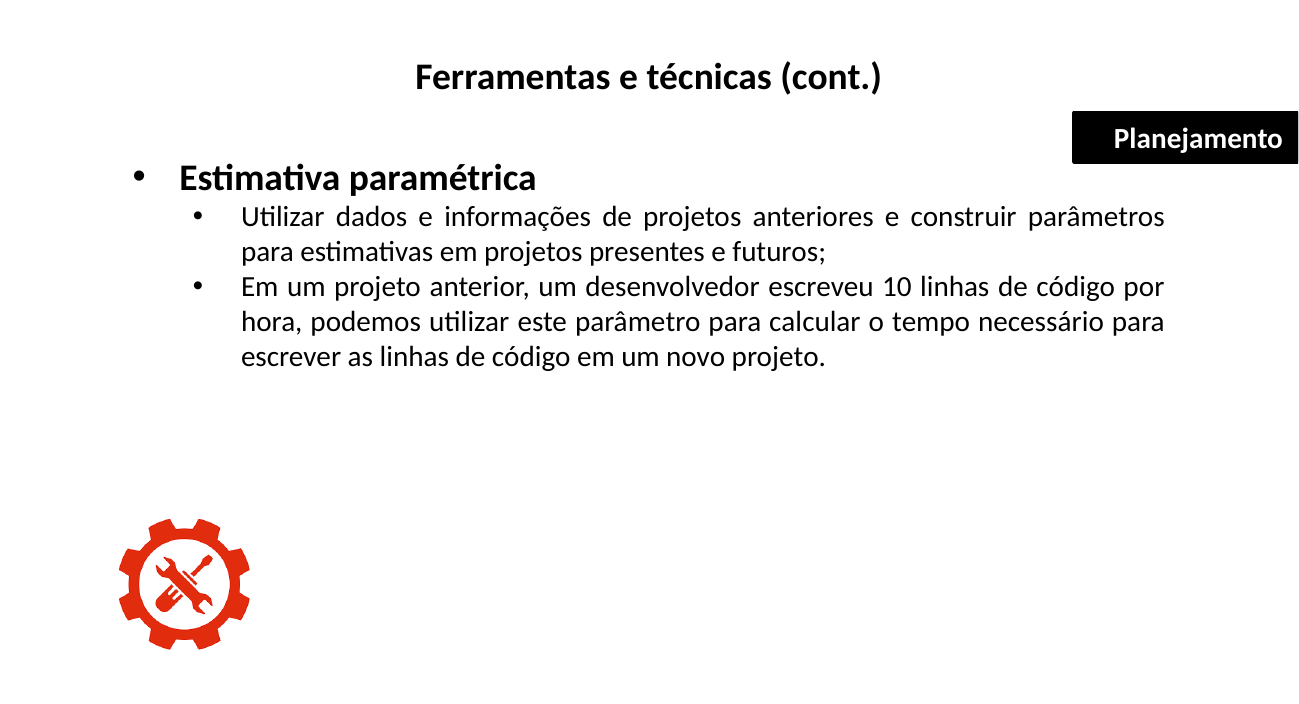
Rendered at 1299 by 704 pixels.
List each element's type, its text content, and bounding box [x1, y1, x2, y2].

text_box Estimativa paramétrica Utilizar dados e informações de projetos anteriores e construir parâmetros para estimativas em projetos presentes e futuros; Em um projeto anterior, um desenvolvedor escreveu 10 linhas de código por hora, podemos utilizar este parâmetro para calcular o tempo necessário para escrever as linhas de código em um novo projeto. [117, 145, 1181, 383]
picture [117, 517, 251, 651]
text_box Planejamento [1074, 112, 1299, 162]
text_box Ferramentas e técnicas (cont.) [0, 44, 1299, 106]
